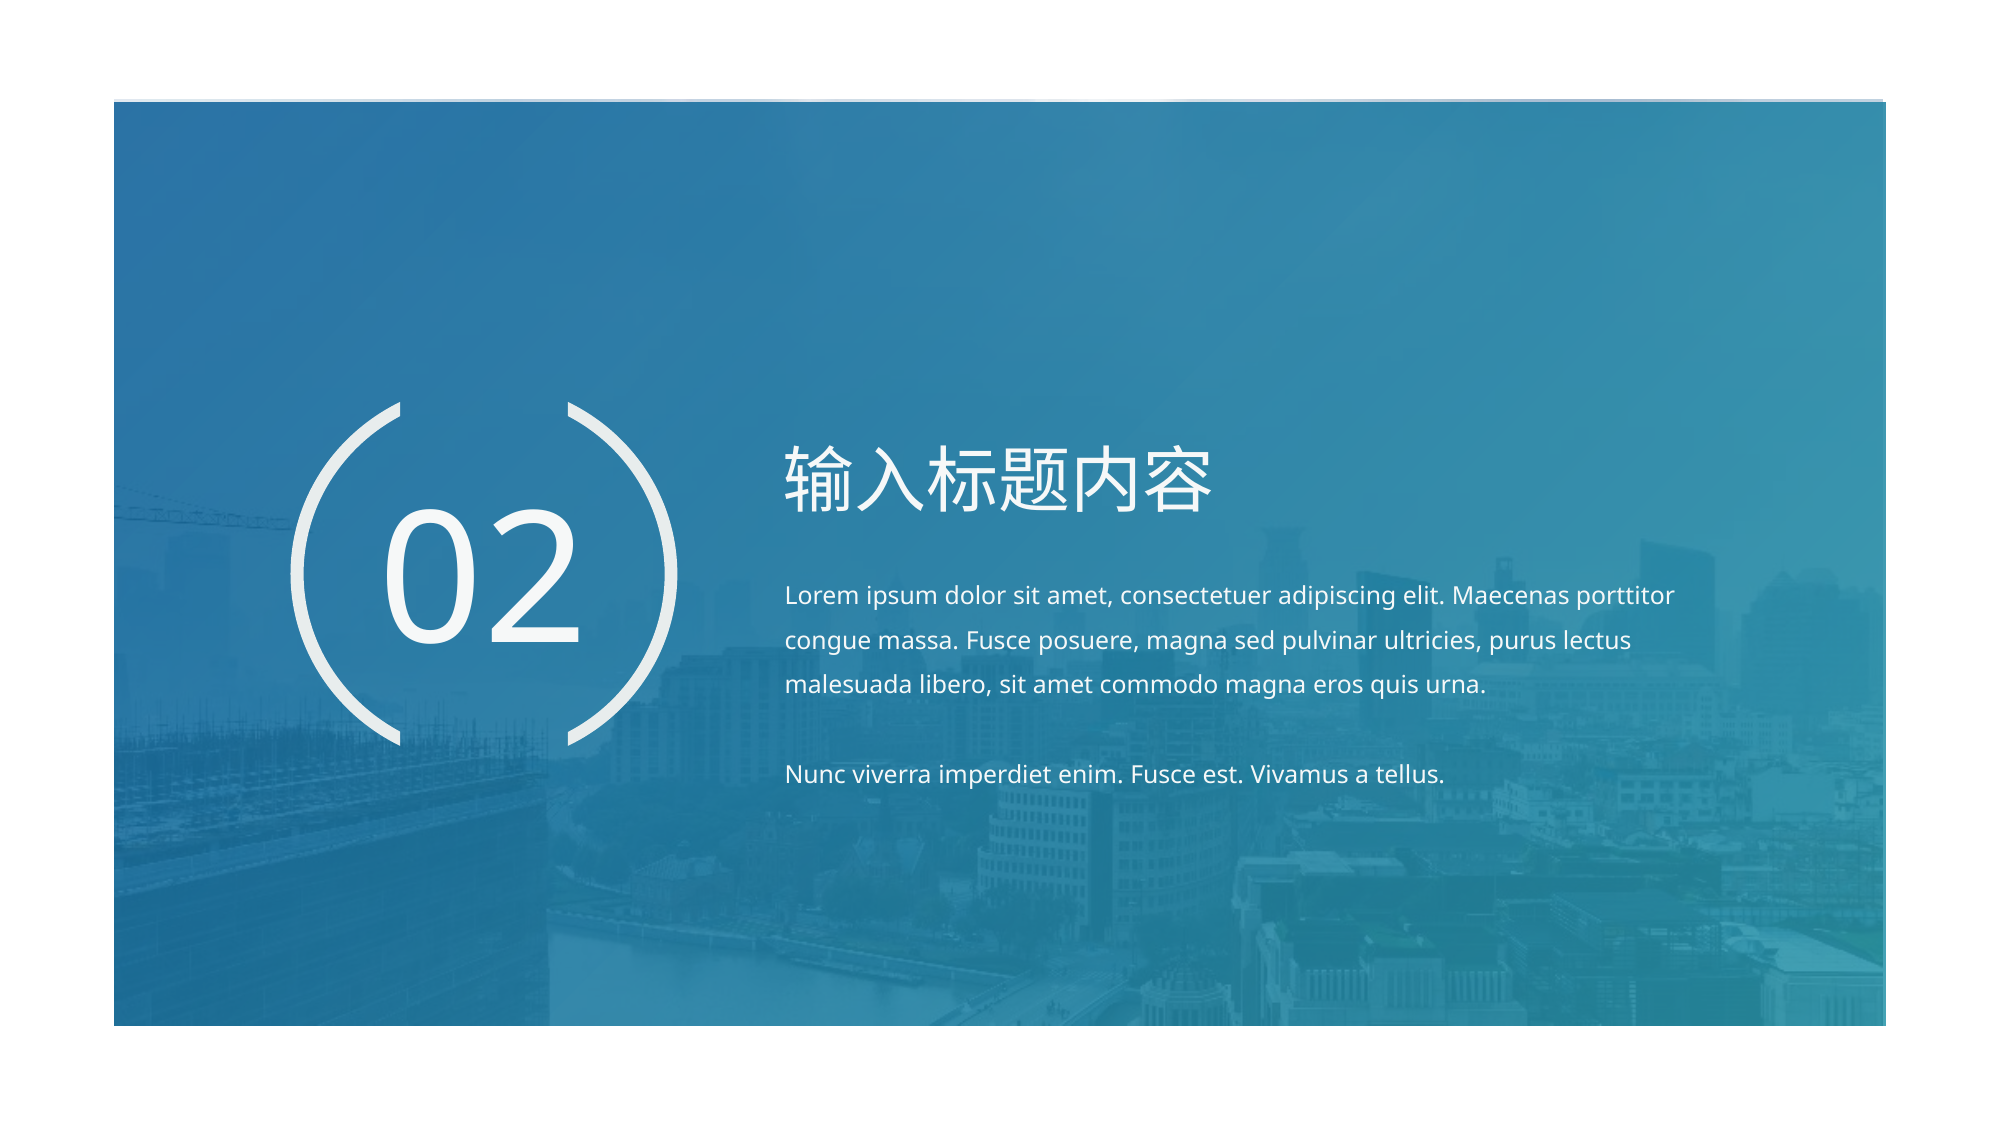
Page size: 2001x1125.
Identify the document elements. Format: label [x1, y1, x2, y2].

text_box [114, 102, 1886, 1027]
picture [114, 99, 1883, 1026]
text_box [290, 401, 678, 746]
